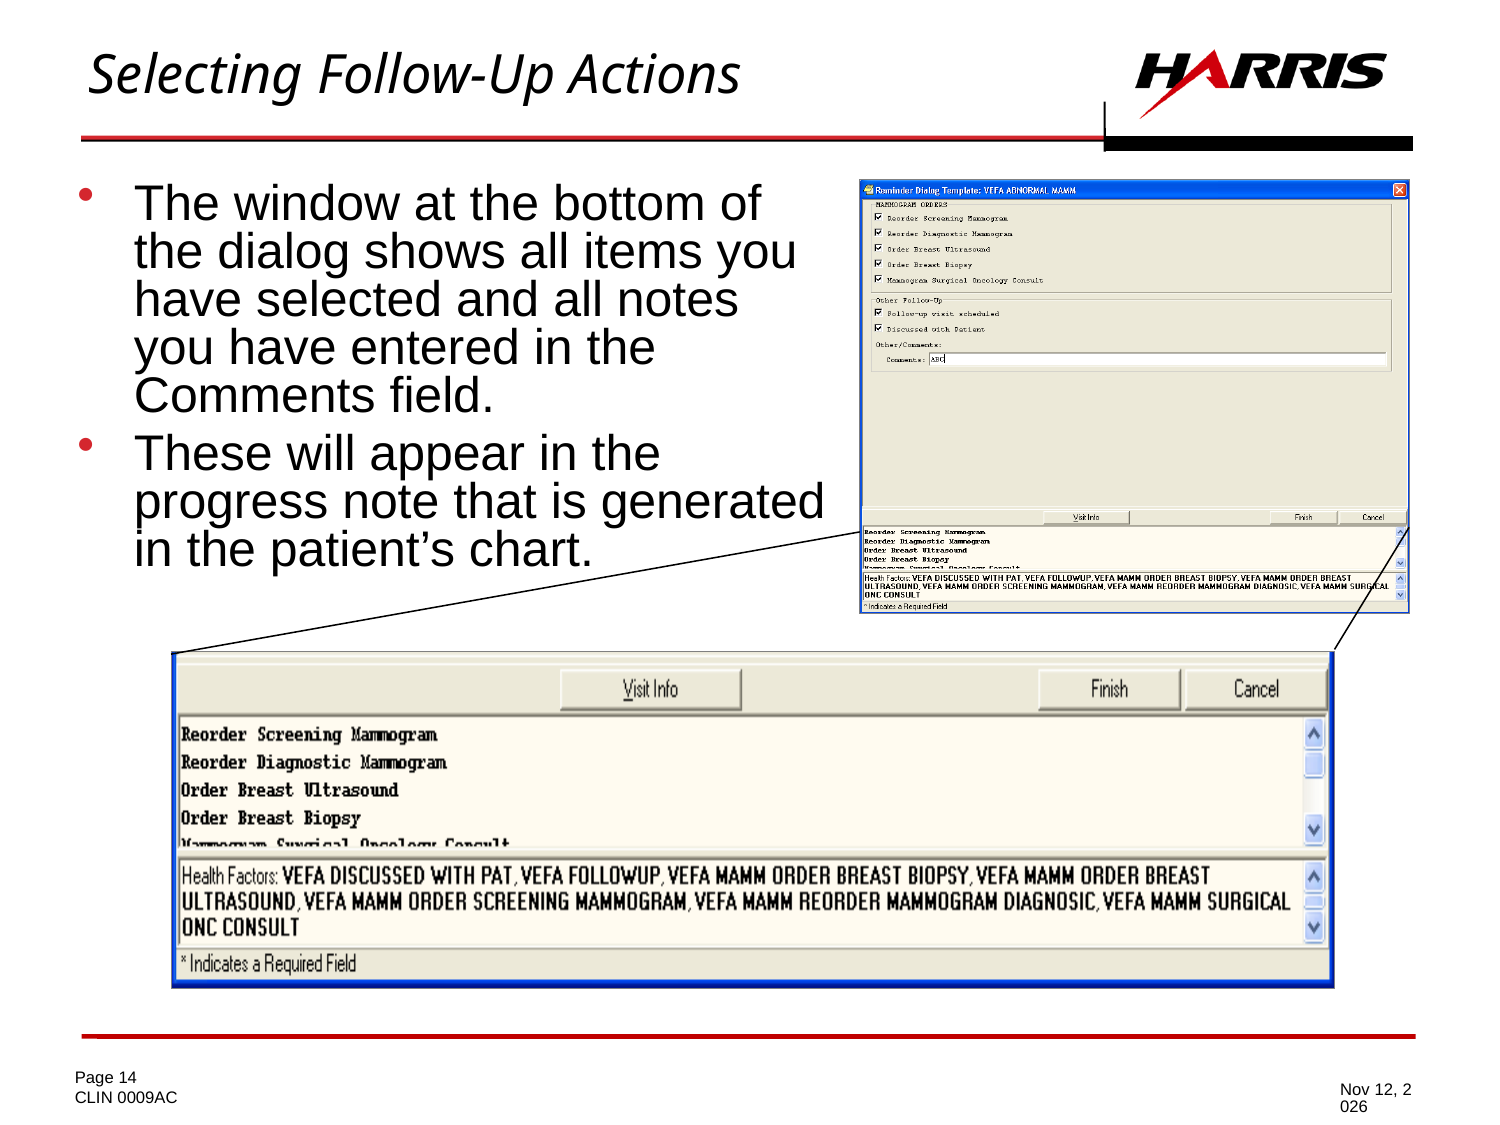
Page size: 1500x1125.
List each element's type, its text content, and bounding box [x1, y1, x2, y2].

slide_number 16-Jun-14 [1324, 1066, 1435, 1111]
picture [170, 650, 1335, 989]
picture [1135, 49, 1387, 119]
list The window at the bottom of the dialog shows all items you have selected and all notes you have entered in the Comments field. These will appear in the progress note that is generated in the patient’s chart. [62, 174, 848, 1020]
picture [859, 179, 1410, 615]
title Selecting Follow-Up Actions [73, 27, 962, 117]
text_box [1334, 527, 1410, 650]
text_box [170, 531, 860, 655]
